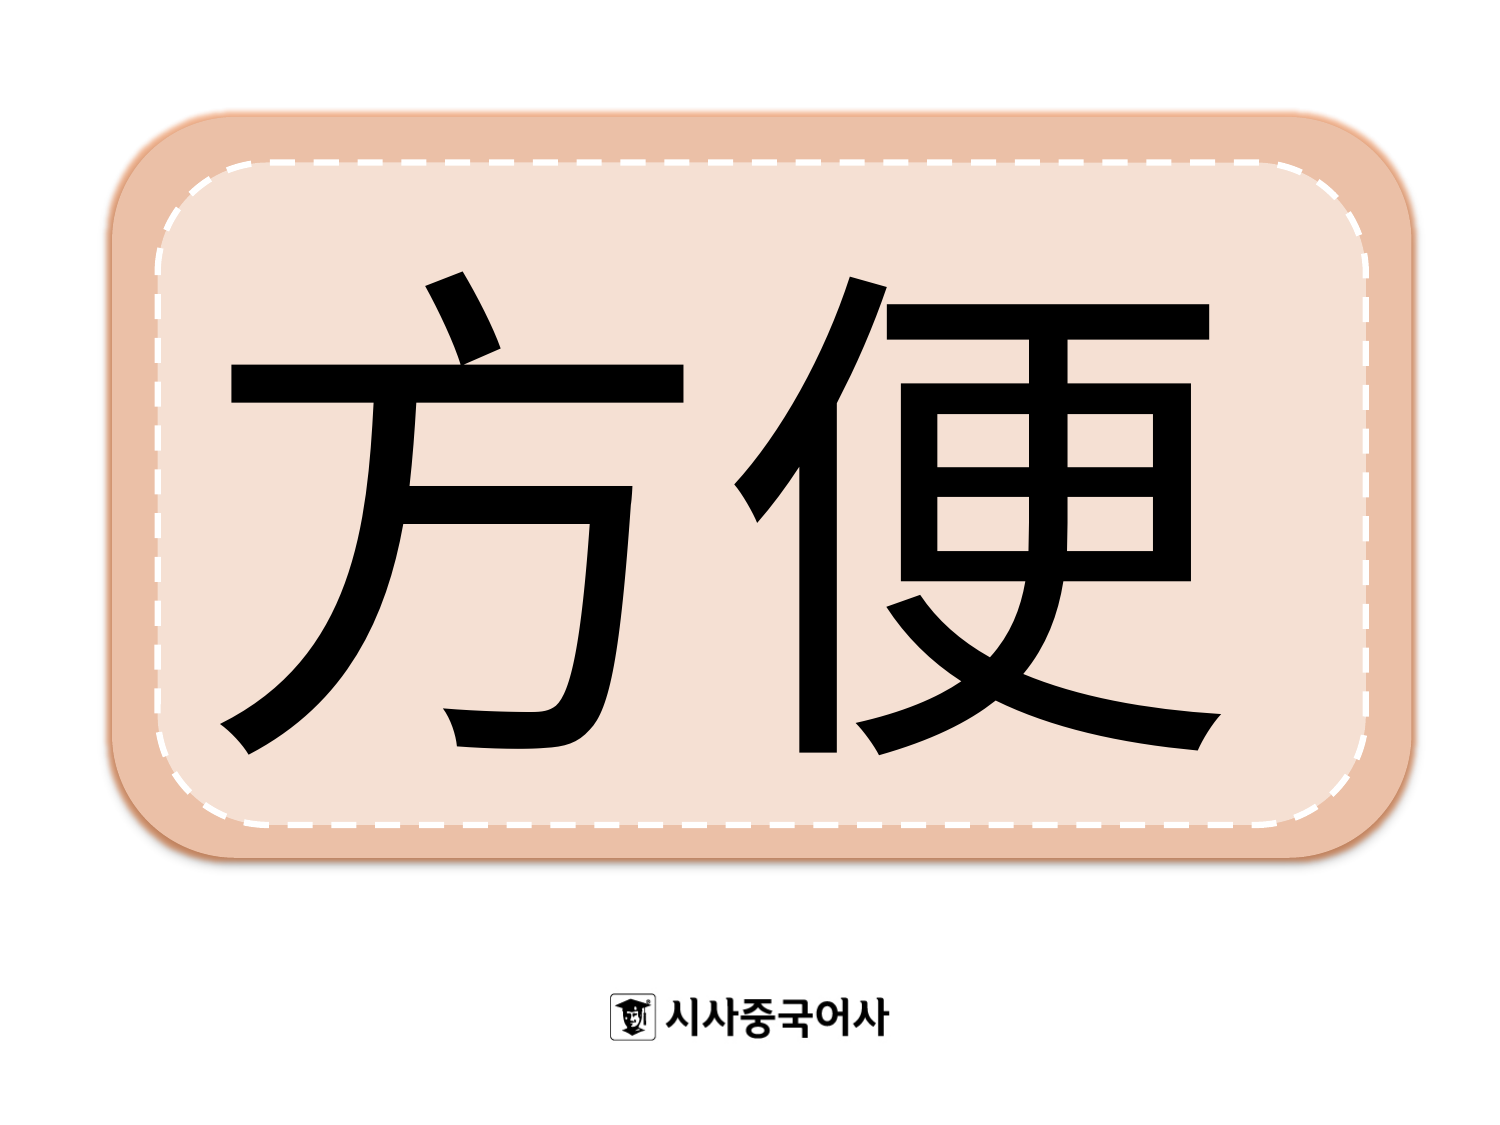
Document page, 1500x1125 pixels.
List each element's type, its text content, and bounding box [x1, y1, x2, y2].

text_box [162, 160, 1371, 824]
text_box 方便 [171, 172, 1380, 836]
picture [602, 987, 898, 1047]
